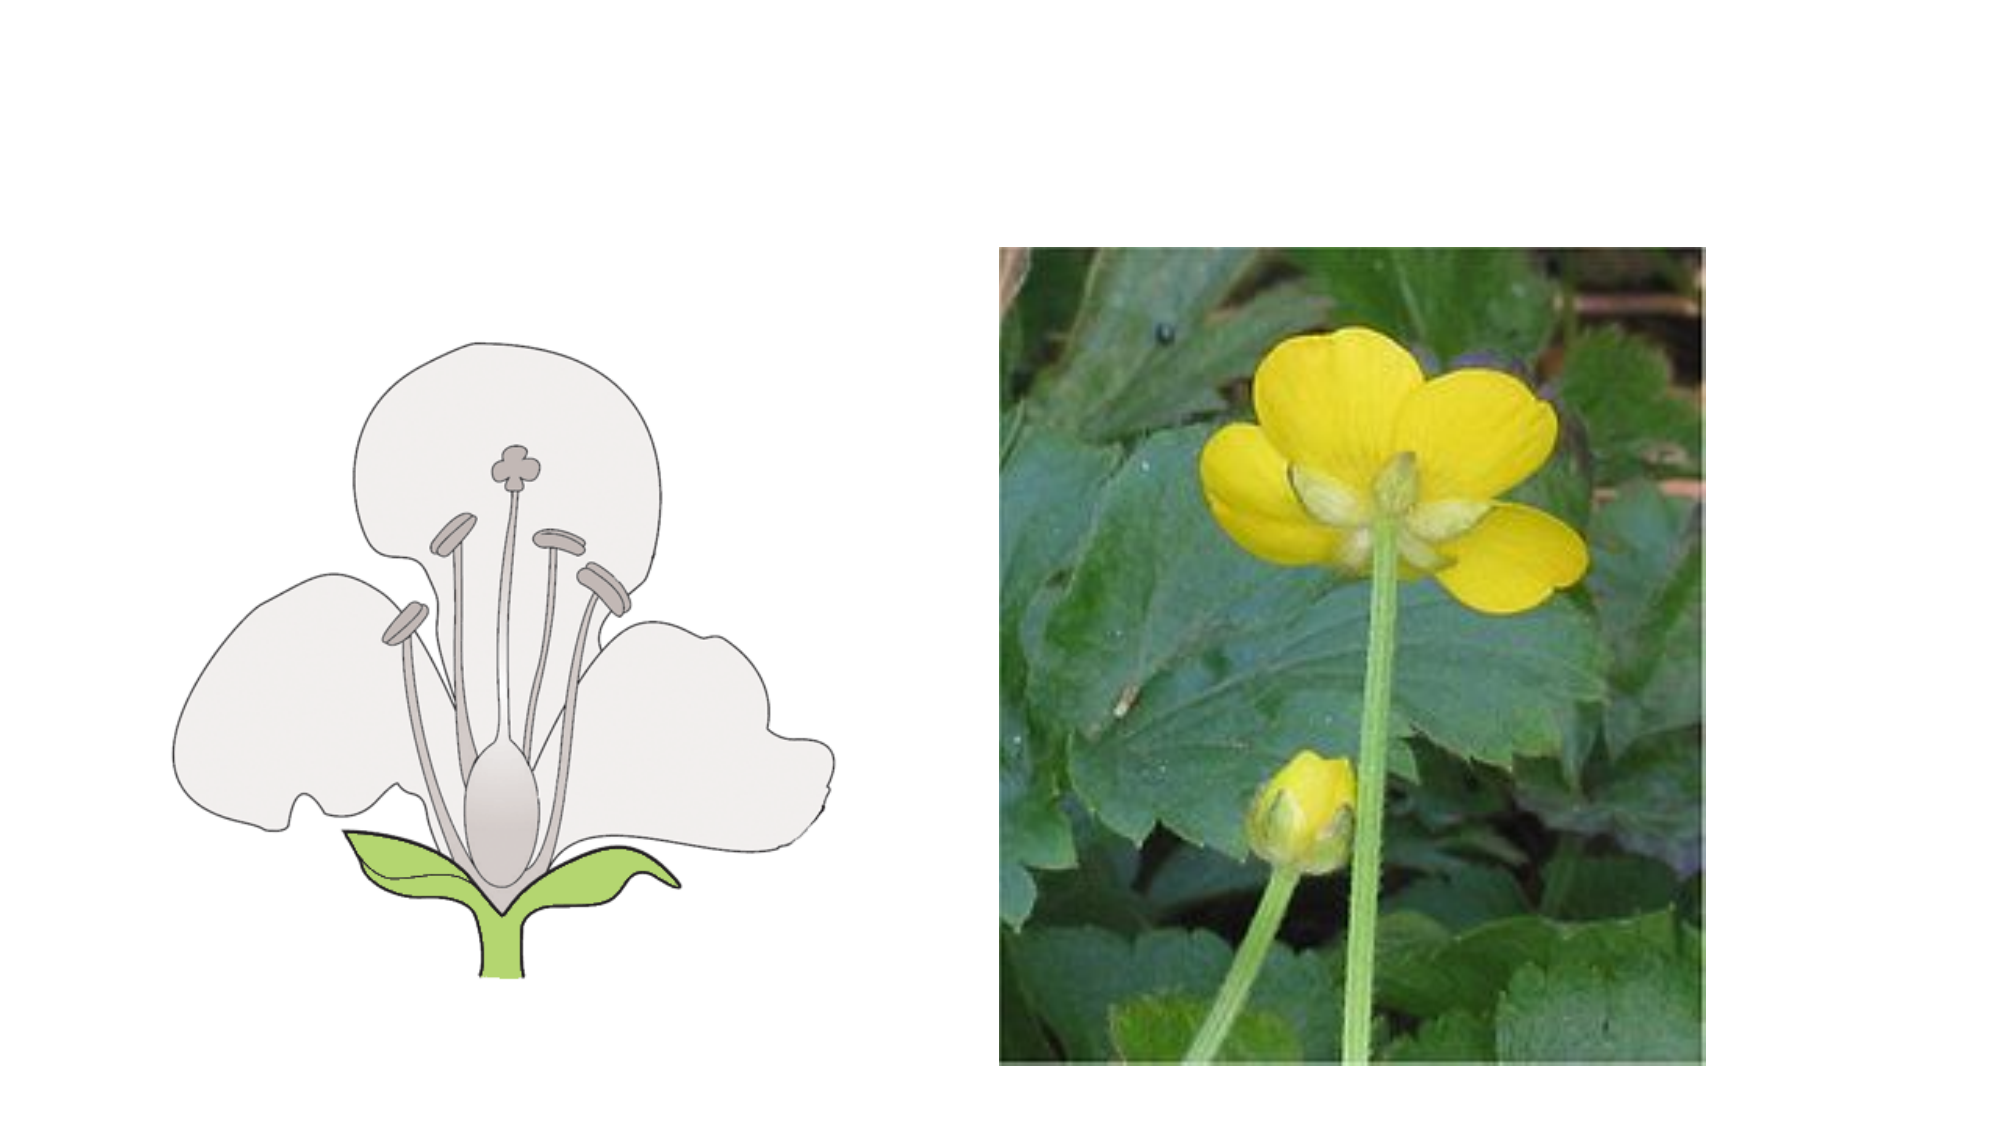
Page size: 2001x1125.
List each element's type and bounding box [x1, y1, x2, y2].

picture [137, 299, 916, 987]
picture [999, 247, 1706, 1066]
